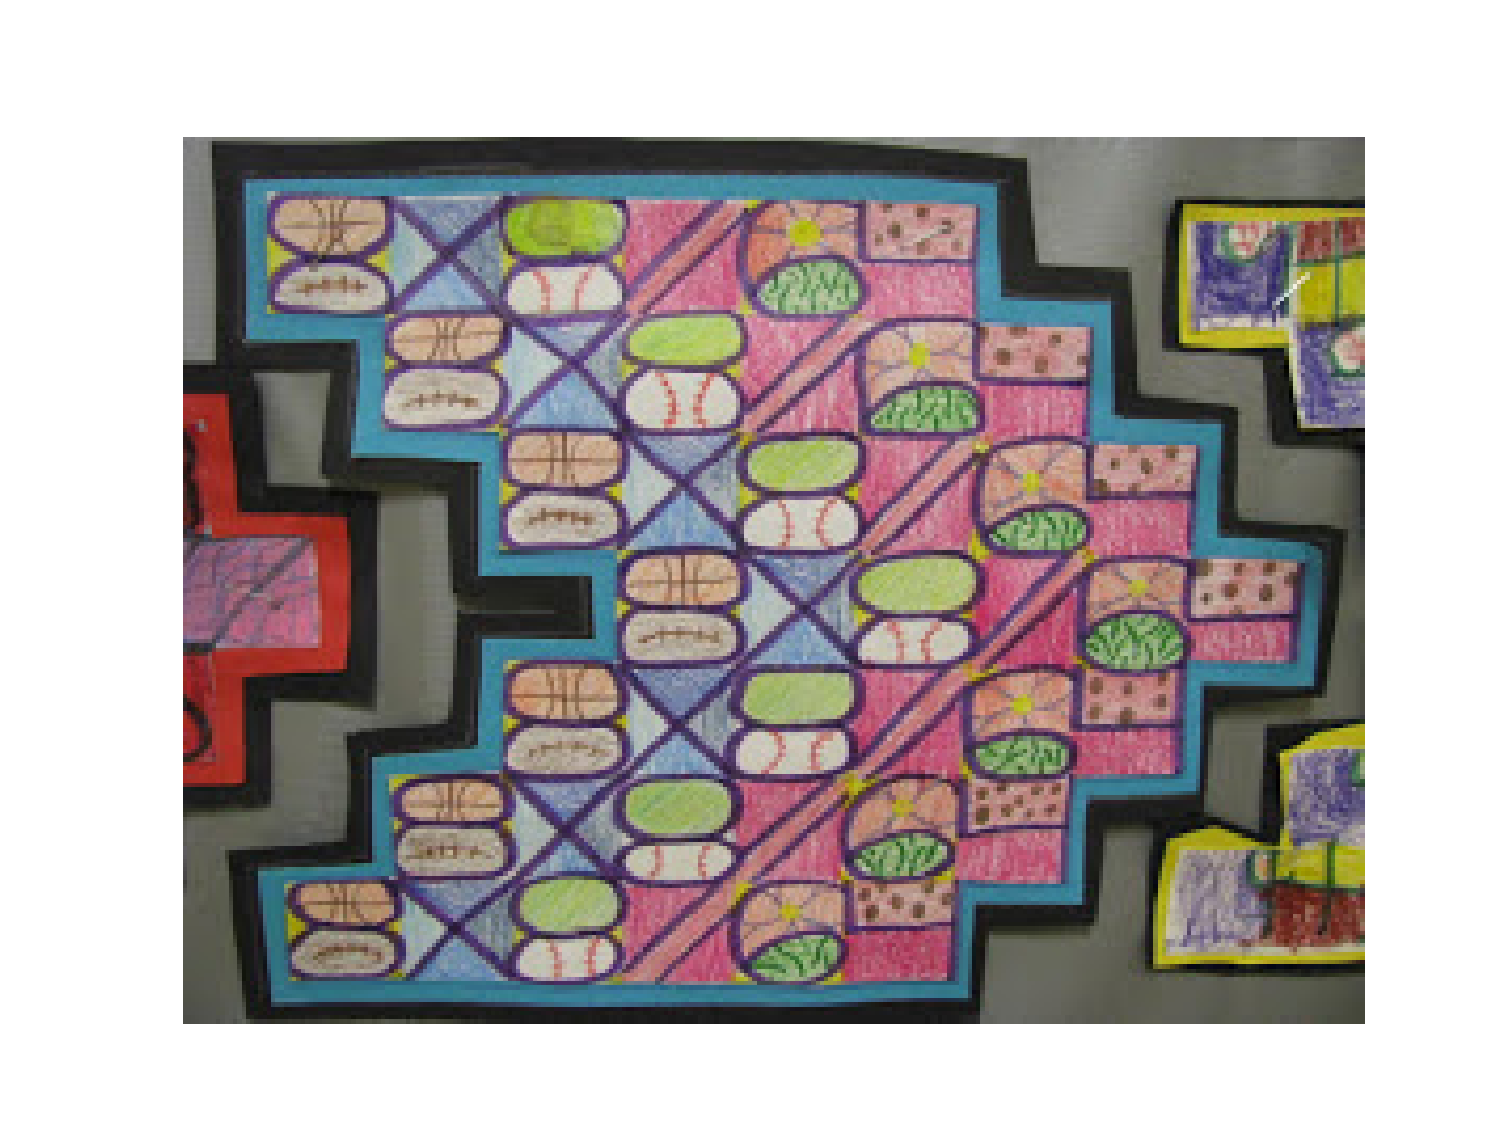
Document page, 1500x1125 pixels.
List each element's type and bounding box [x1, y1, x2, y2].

picture [182, 136, 1365, 1024]
